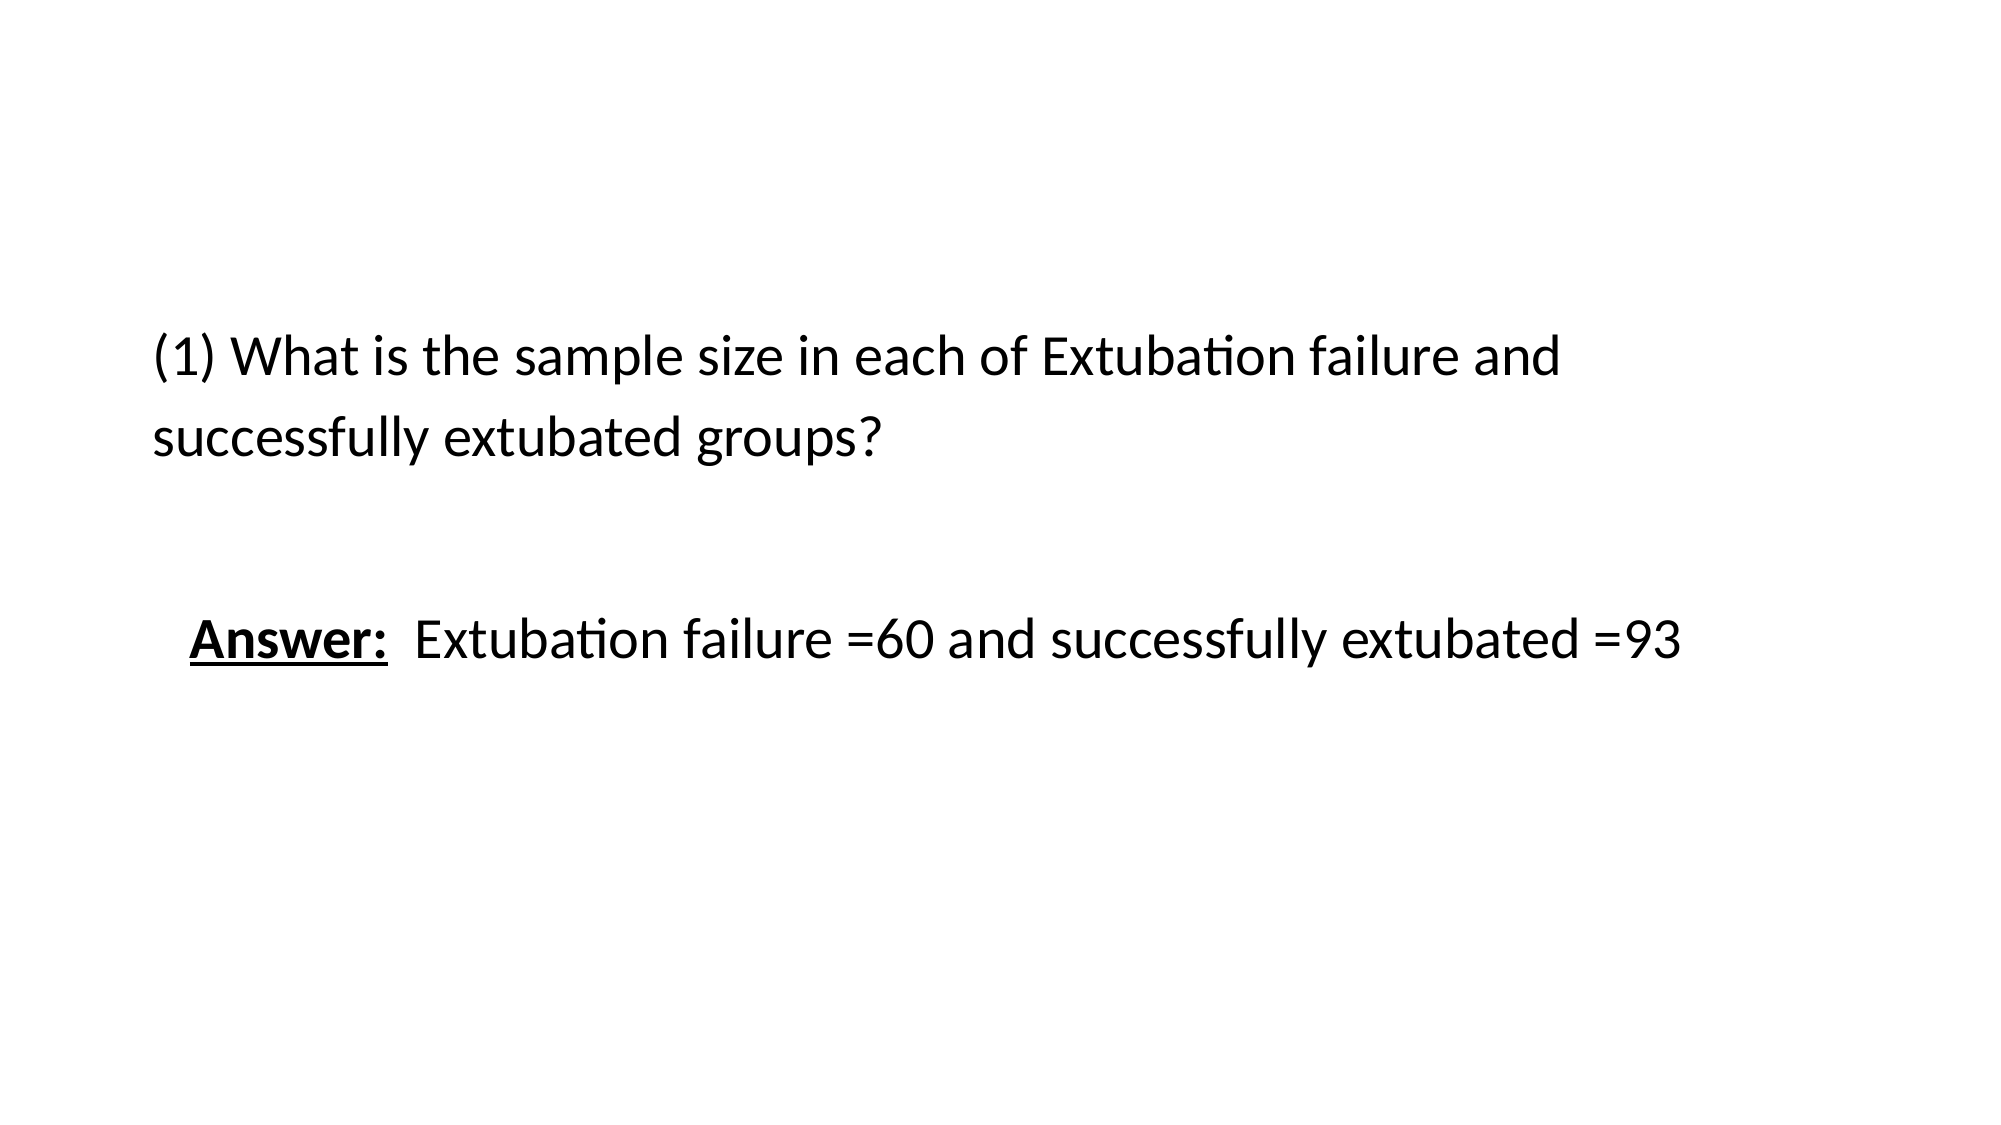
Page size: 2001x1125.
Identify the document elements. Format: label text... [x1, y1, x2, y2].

list (1) What is the sample size in each of Extubation failure and successfully extubated groups? Answer: Extubation failure =60 and successfully extubated =93 [137, 299, 1863, 1014]
